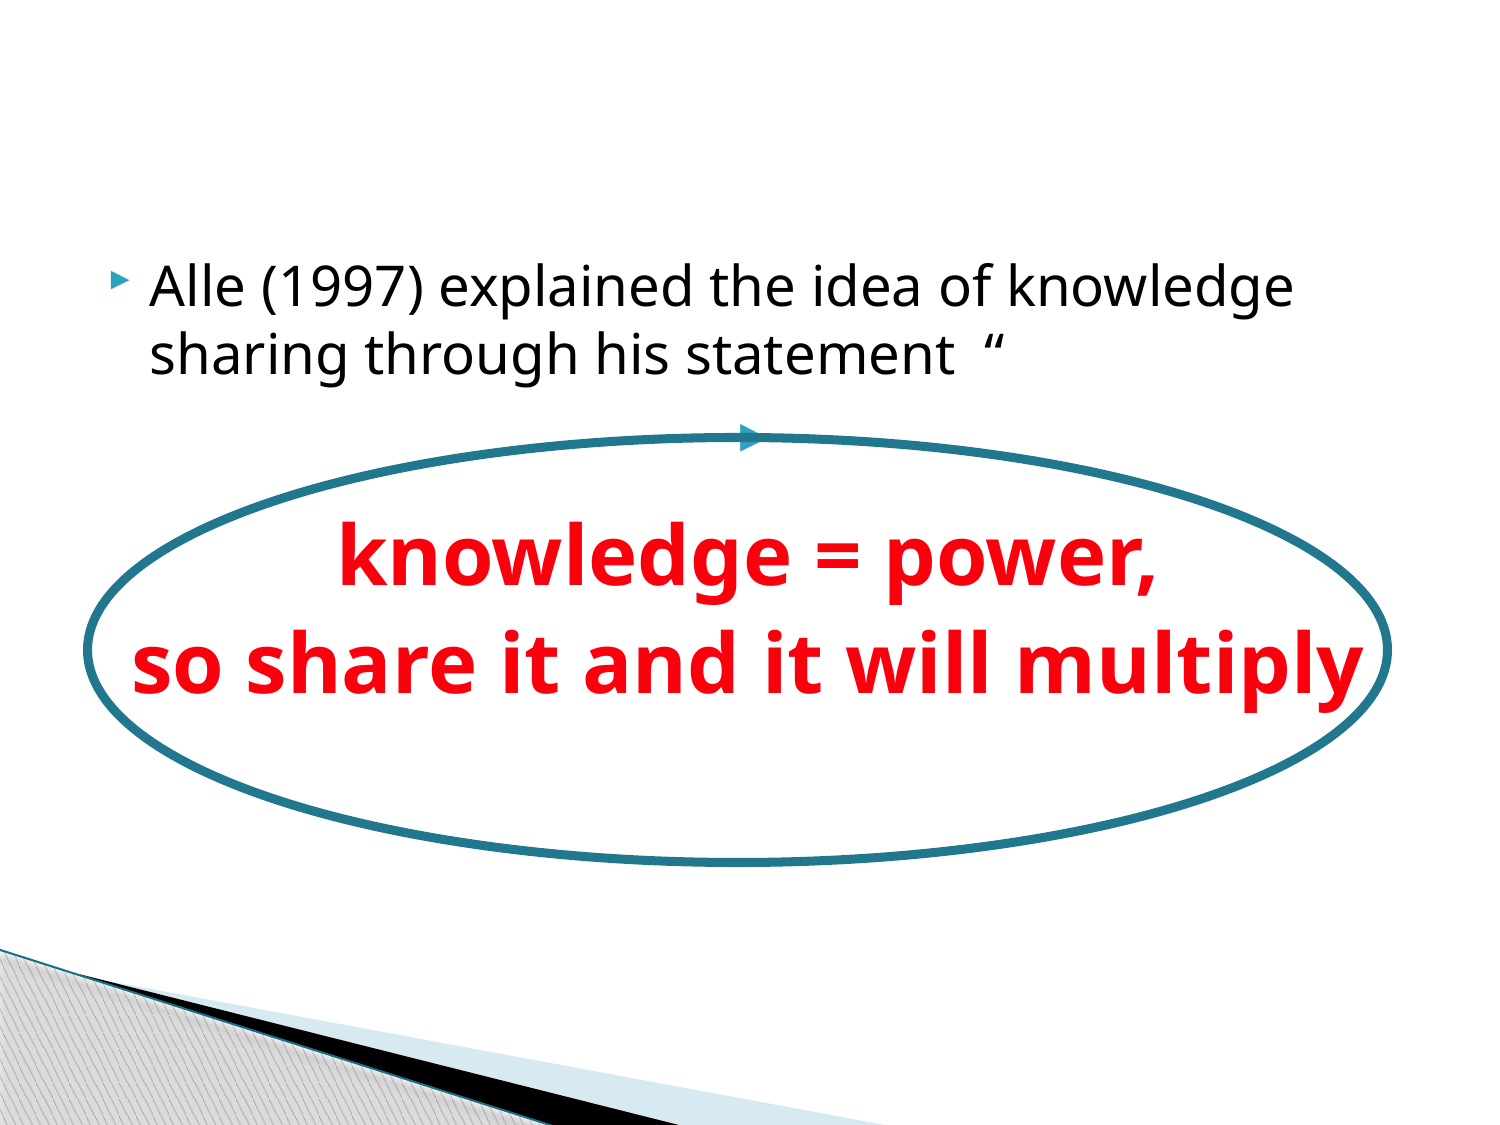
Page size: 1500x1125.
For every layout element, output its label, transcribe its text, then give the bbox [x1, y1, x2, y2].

text_box [83, 432, 1393, 868]
list Alle (1997) explained the idea of knowledge sharing through his statement “ knowledge = power, so share it and it will multiply [75, 243, 1425, 986]
